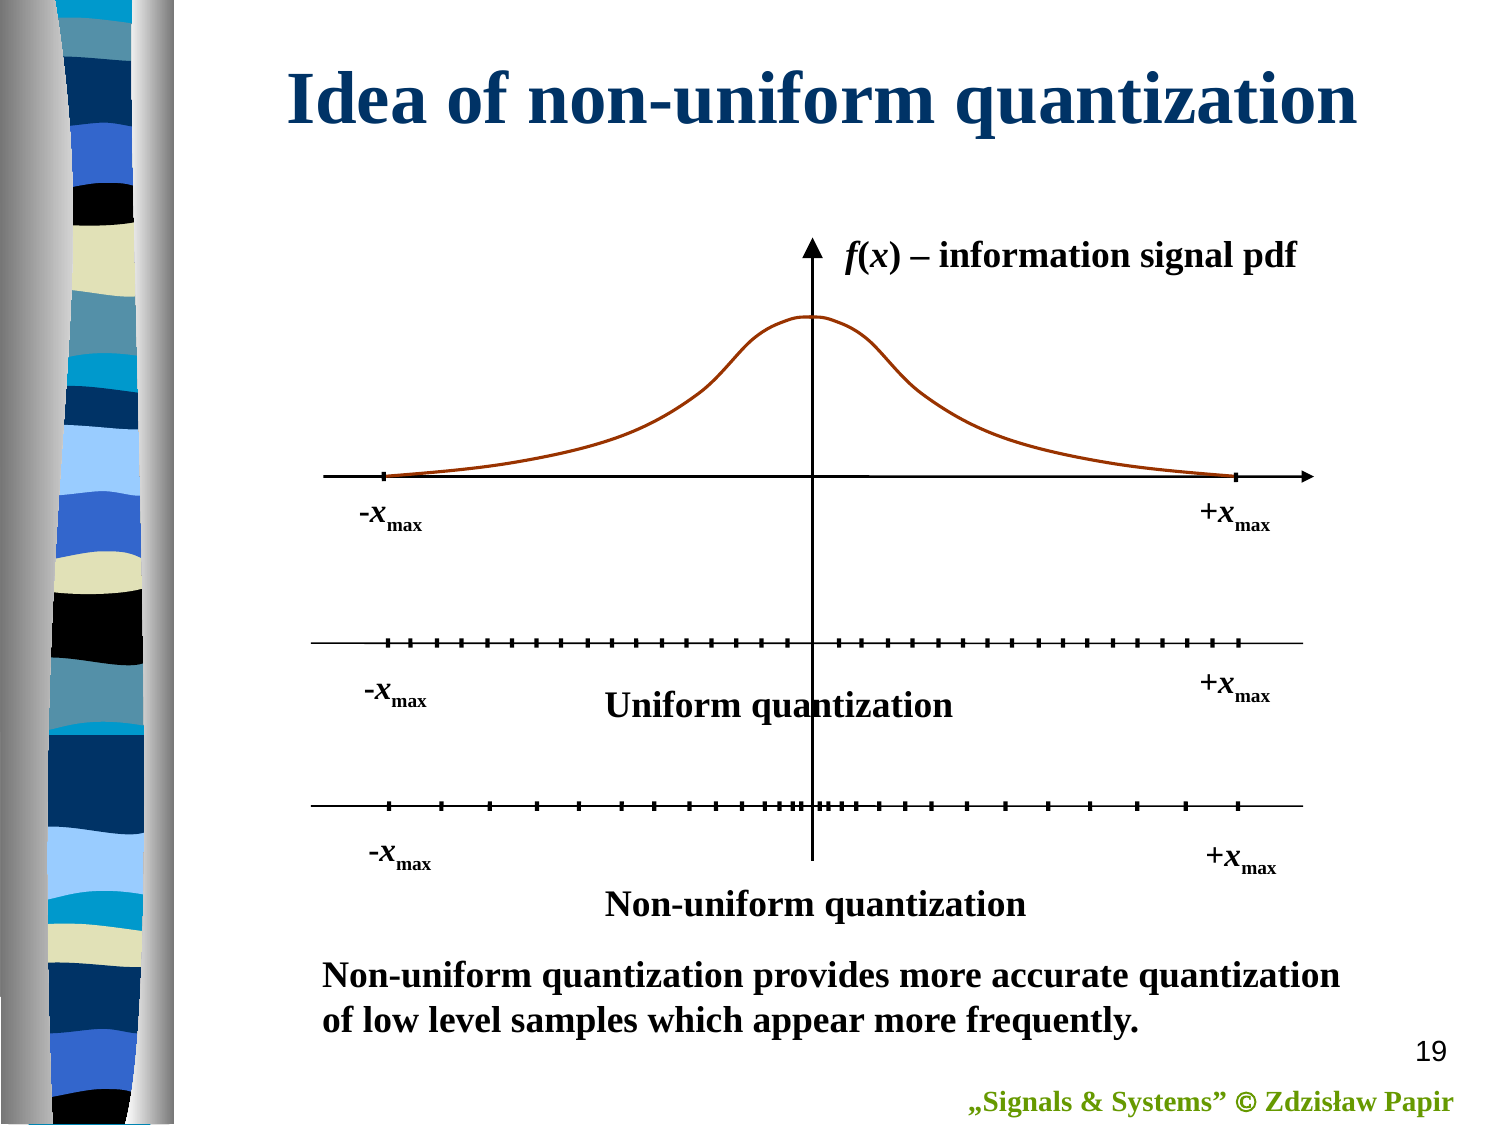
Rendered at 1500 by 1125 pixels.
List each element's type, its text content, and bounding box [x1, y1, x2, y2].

text_box -xmax [344, 482, 526, 543]
text_box +xmax [1184, 482, 1366, 543]
title Idea of non-uniform quantization [165, 0, 1480, 188]
text_box +xmax [1184, 653, 1366, 714]
text_box +xmax [1190, 825, 1372, 886]
text_box „Signals & Systems”  Zdzisław Papir [953, 1074, 1470, 1125]
text_box [802, 237, 823, 316]
text_box [809, 316, 1235, 477]
text_box Non-uniform quantization [590, 871, 1042, 932]
slide_number 19 [1149, 1024, 1463, 1101]
text_box f(x) – information signal pdf [830, 222, 1414, 283]
text_box Non-uniform quantization provides more accurate quantization of low level samples which appear more frequently. [307, 942, 1380, 1048]
text_box [384, 316, 809, 477]
text_box [1238, 470, 1315, 482]
text_box -xmax [353, 821, 535, 882]
text_box -xmax [348, 658, 531, 719]
text_box Uniform quantization [589, 672, 969, 733]
